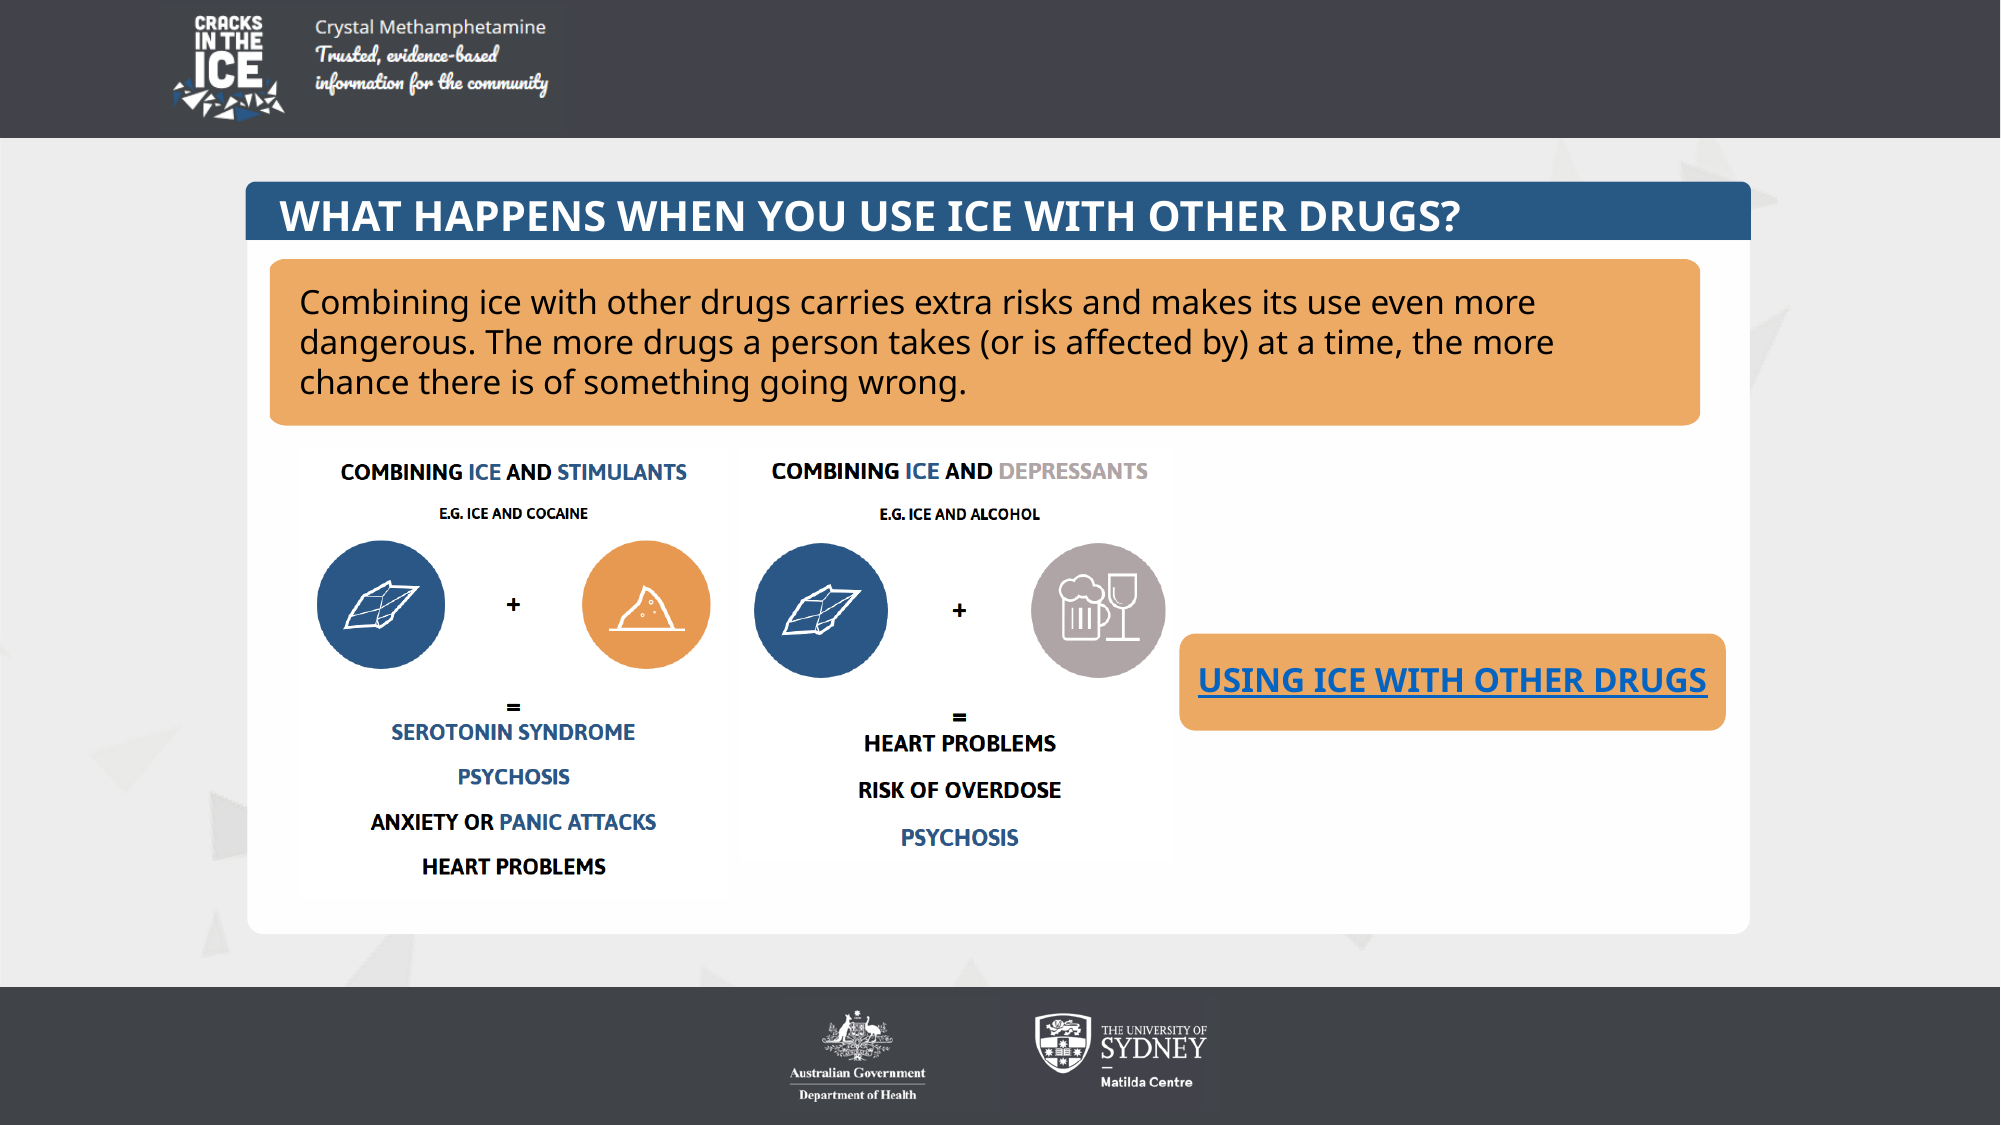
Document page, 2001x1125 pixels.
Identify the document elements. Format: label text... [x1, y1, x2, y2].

picture [740, 448, 1173, 862]
picture [269, 259, 1701, 426]
text_box USING ICE WITH OTHER DRUGS [1179, 659, 1726, 706]
title WHAT HAPPENS WHEN YOU USE ICE WITH OTHER DRUGS? [264, 180, 1765, 248]
text_box [1178, 632, 1727, 732]
picture [779, 998, 1221, 1111]
picture [159, 3, 566, 134]
picture [299, 448, 729, 899]
